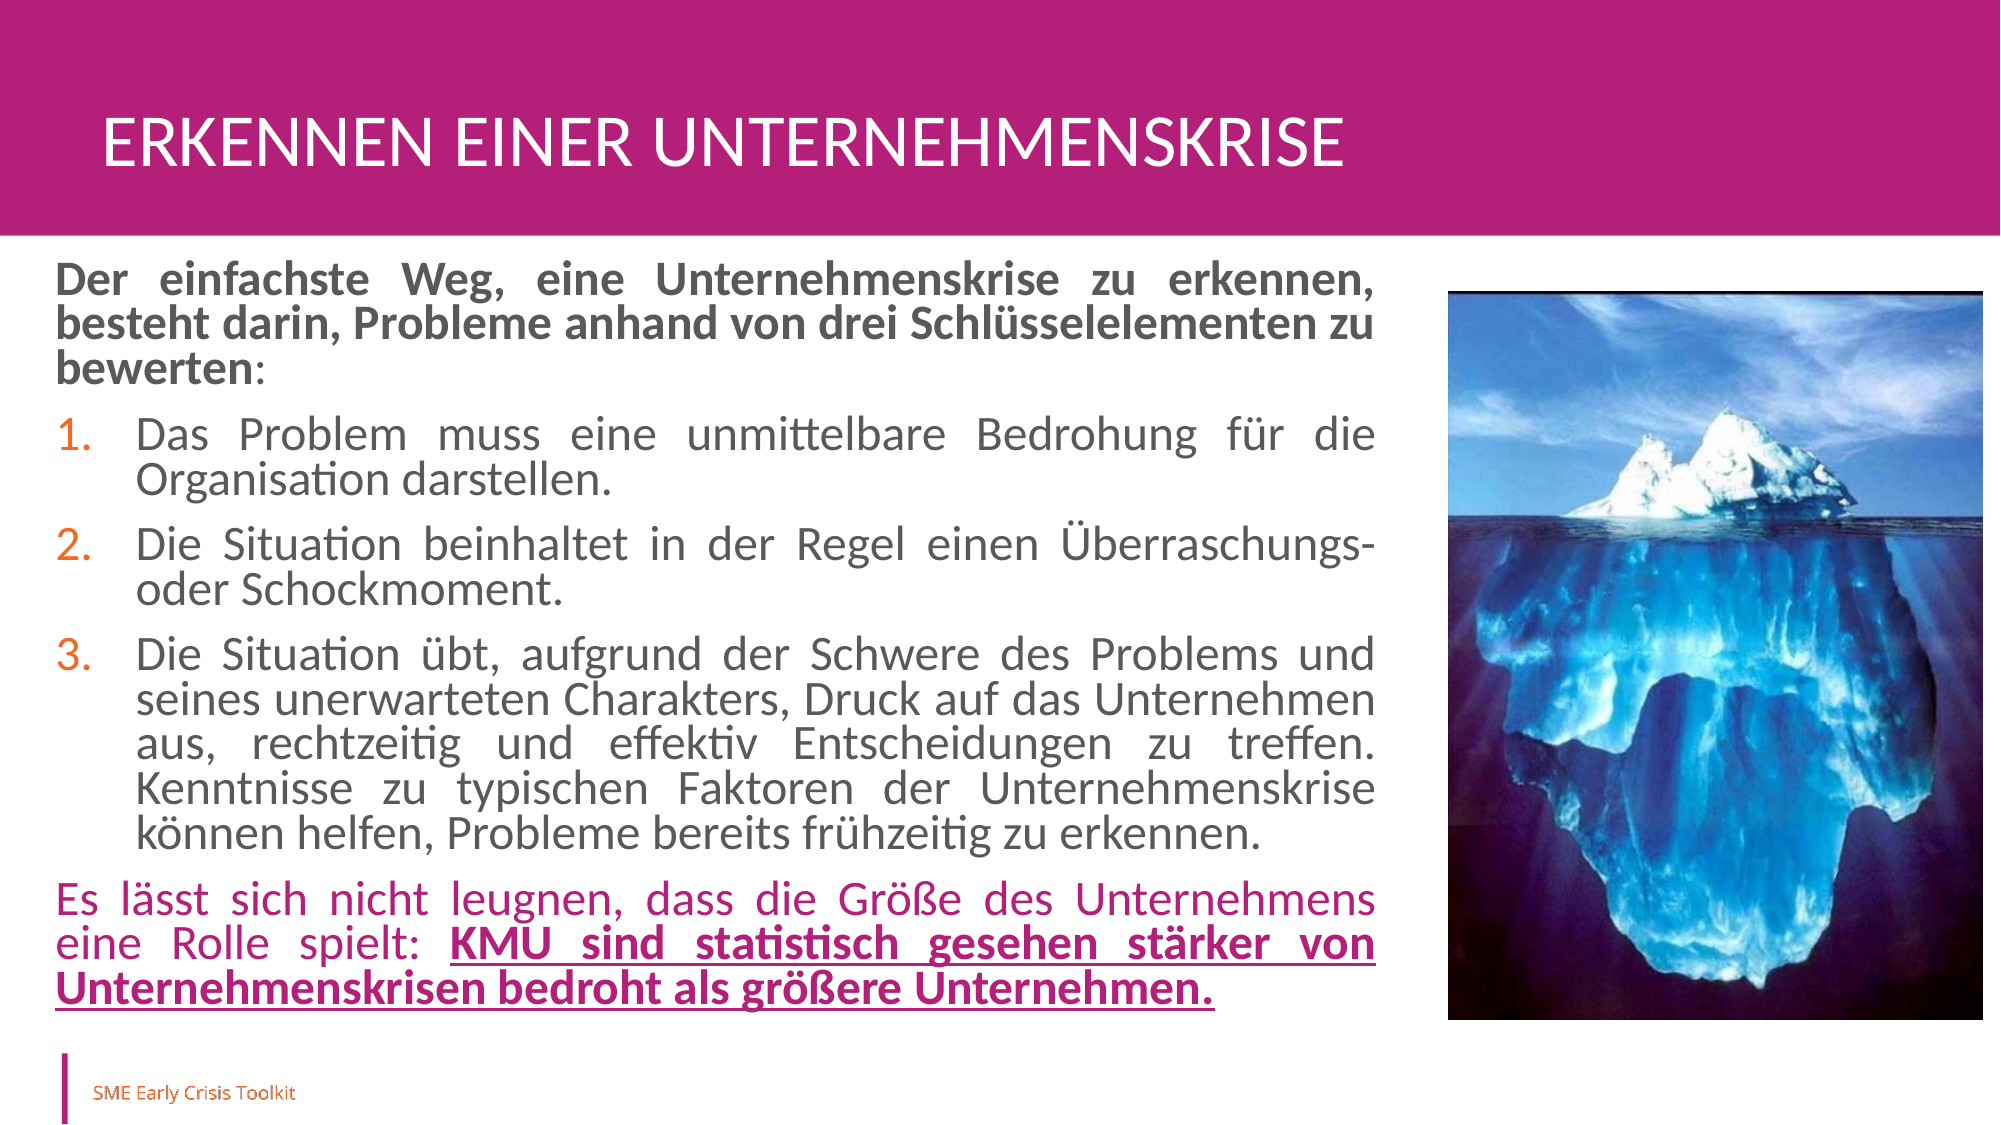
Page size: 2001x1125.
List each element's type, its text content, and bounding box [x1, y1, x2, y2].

list ERKENNEN EINER UNTERNEHMENSKRISE [86, 105, 1904, 201]
list Der einfachste Weg, eine Unternehmenskrise zu erkennen, besteht darin, Probleme anhand von drei Schlüsselelementen zu bewerten: Das Problem muss eine unmittelbare Bedrohung für die Organisation darstellen. Die Situation beinhaltet in der Regel einen Überraschungs- oder Schockmoment. Die Situation übt, aufgrund der Schwere des Problems und seines unerwarteten Charakters, Druck auf das Unternehmen aus, rechtzeitig und effektiv Entscheidungen zu treffen. Kenntnisse zu typischen Faktoren der Unternehmenskrise können helfen, Probleme bereits frühzeitig zu erkennen. Es lässt sich nicht leugnen, dass die Größe des Unternehmens eine Rolle spielt: KMU sind statistisch gesehen stärker von Unternehmenskrisen bedroht als größere Unternehmen. [40, 252, 1391, 1059]
picture [83, 1080, 295, 1104]
text_box [0, 0, 2000, 237]
picture [1448, 291, 1983, 1020]
